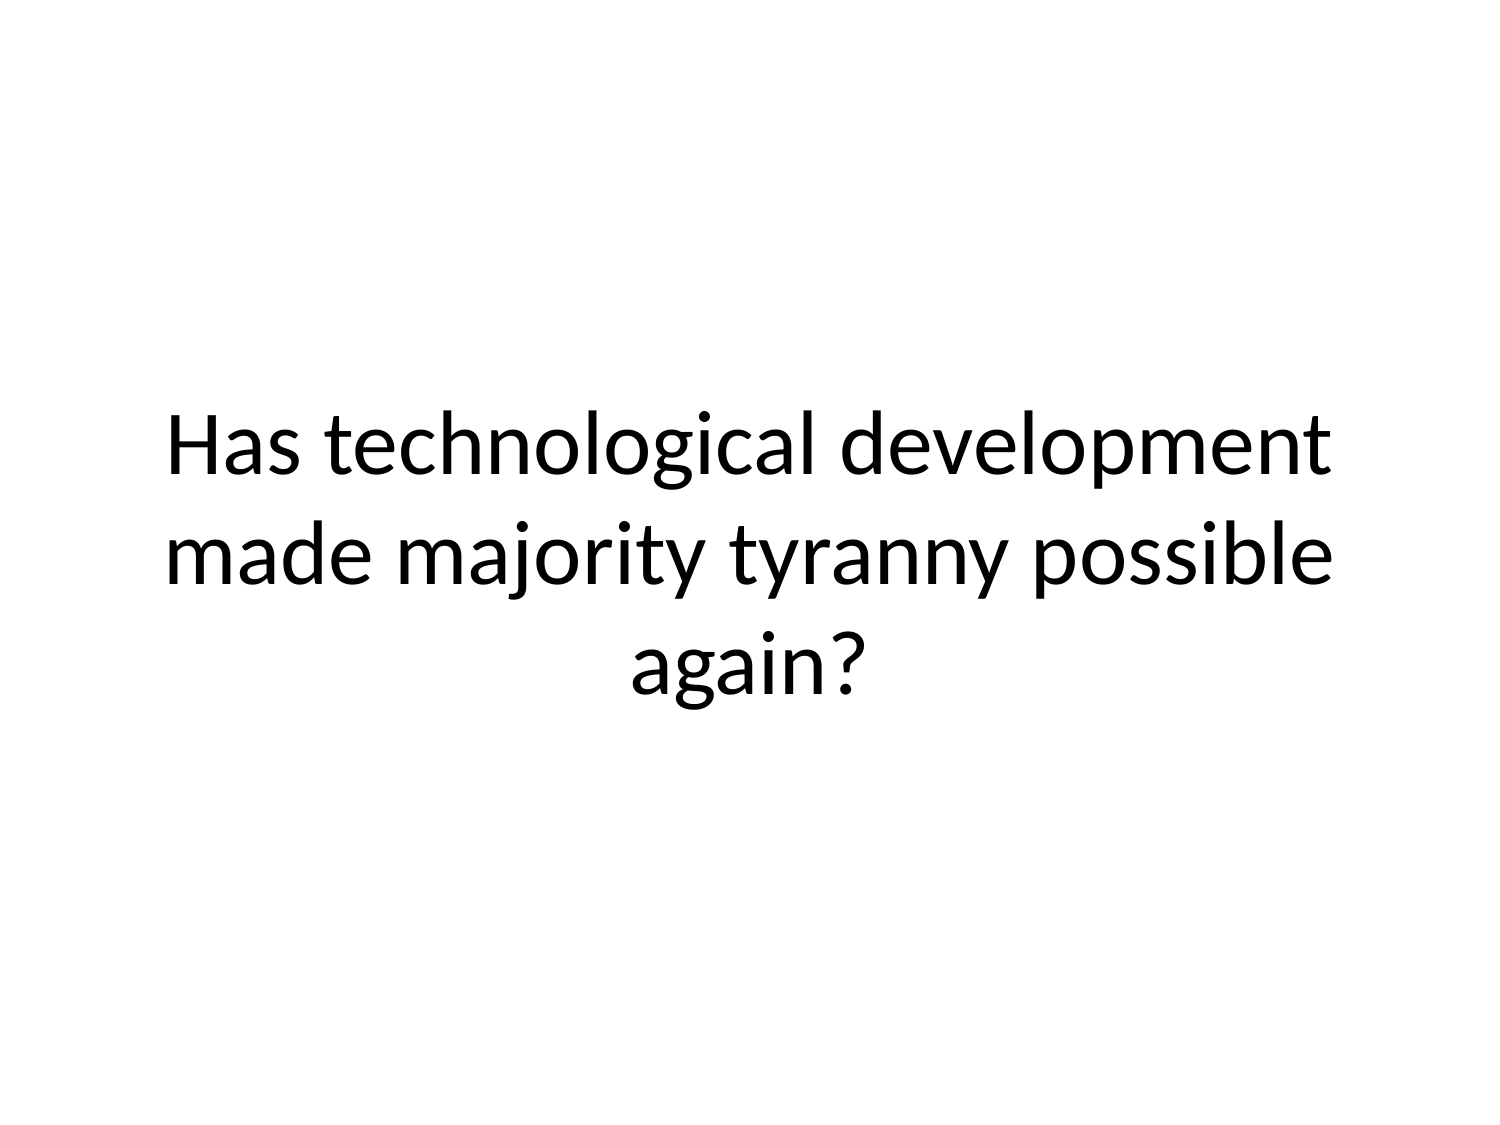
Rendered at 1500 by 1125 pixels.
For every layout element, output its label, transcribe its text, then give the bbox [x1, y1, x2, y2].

title Has technological development made majority tyranny possible again? [74, 44, 1426, 1051]
